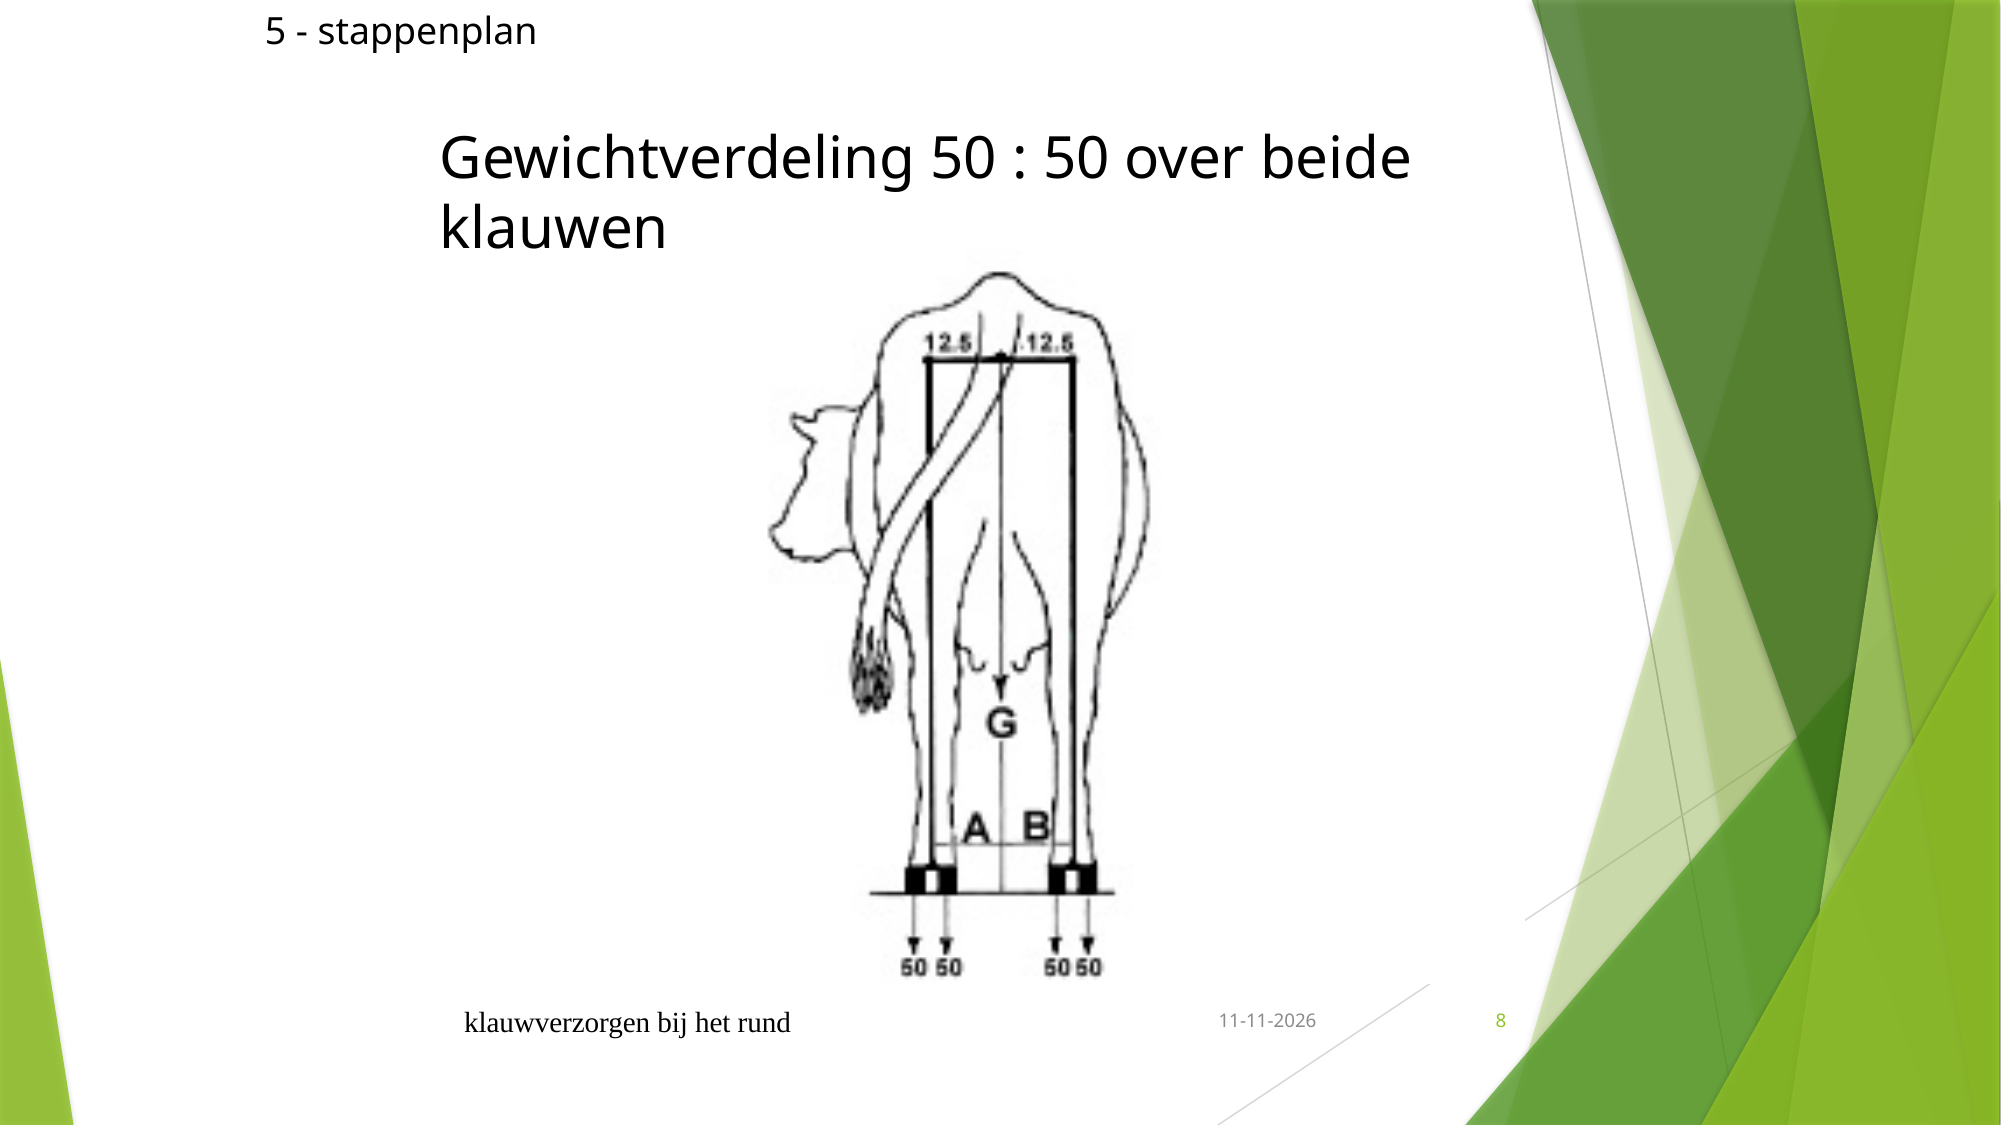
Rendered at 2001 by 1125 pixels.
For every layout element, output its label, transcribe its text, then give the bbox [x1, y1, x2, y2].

picture [461, 249, 1526, 985]
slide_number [1181, 993, 1332, 1051]
text_box 5 - stappenplan [249, 0, 875, 60]
footer klauwverzorgen bij het rund [111, 991, 1145, 1051]
slide_number 8 [1409, 993, 1522, 1051]
text_box Gewichtverdeling 50 : 50 over beide klauwen [424, 112, 1638, 268]
